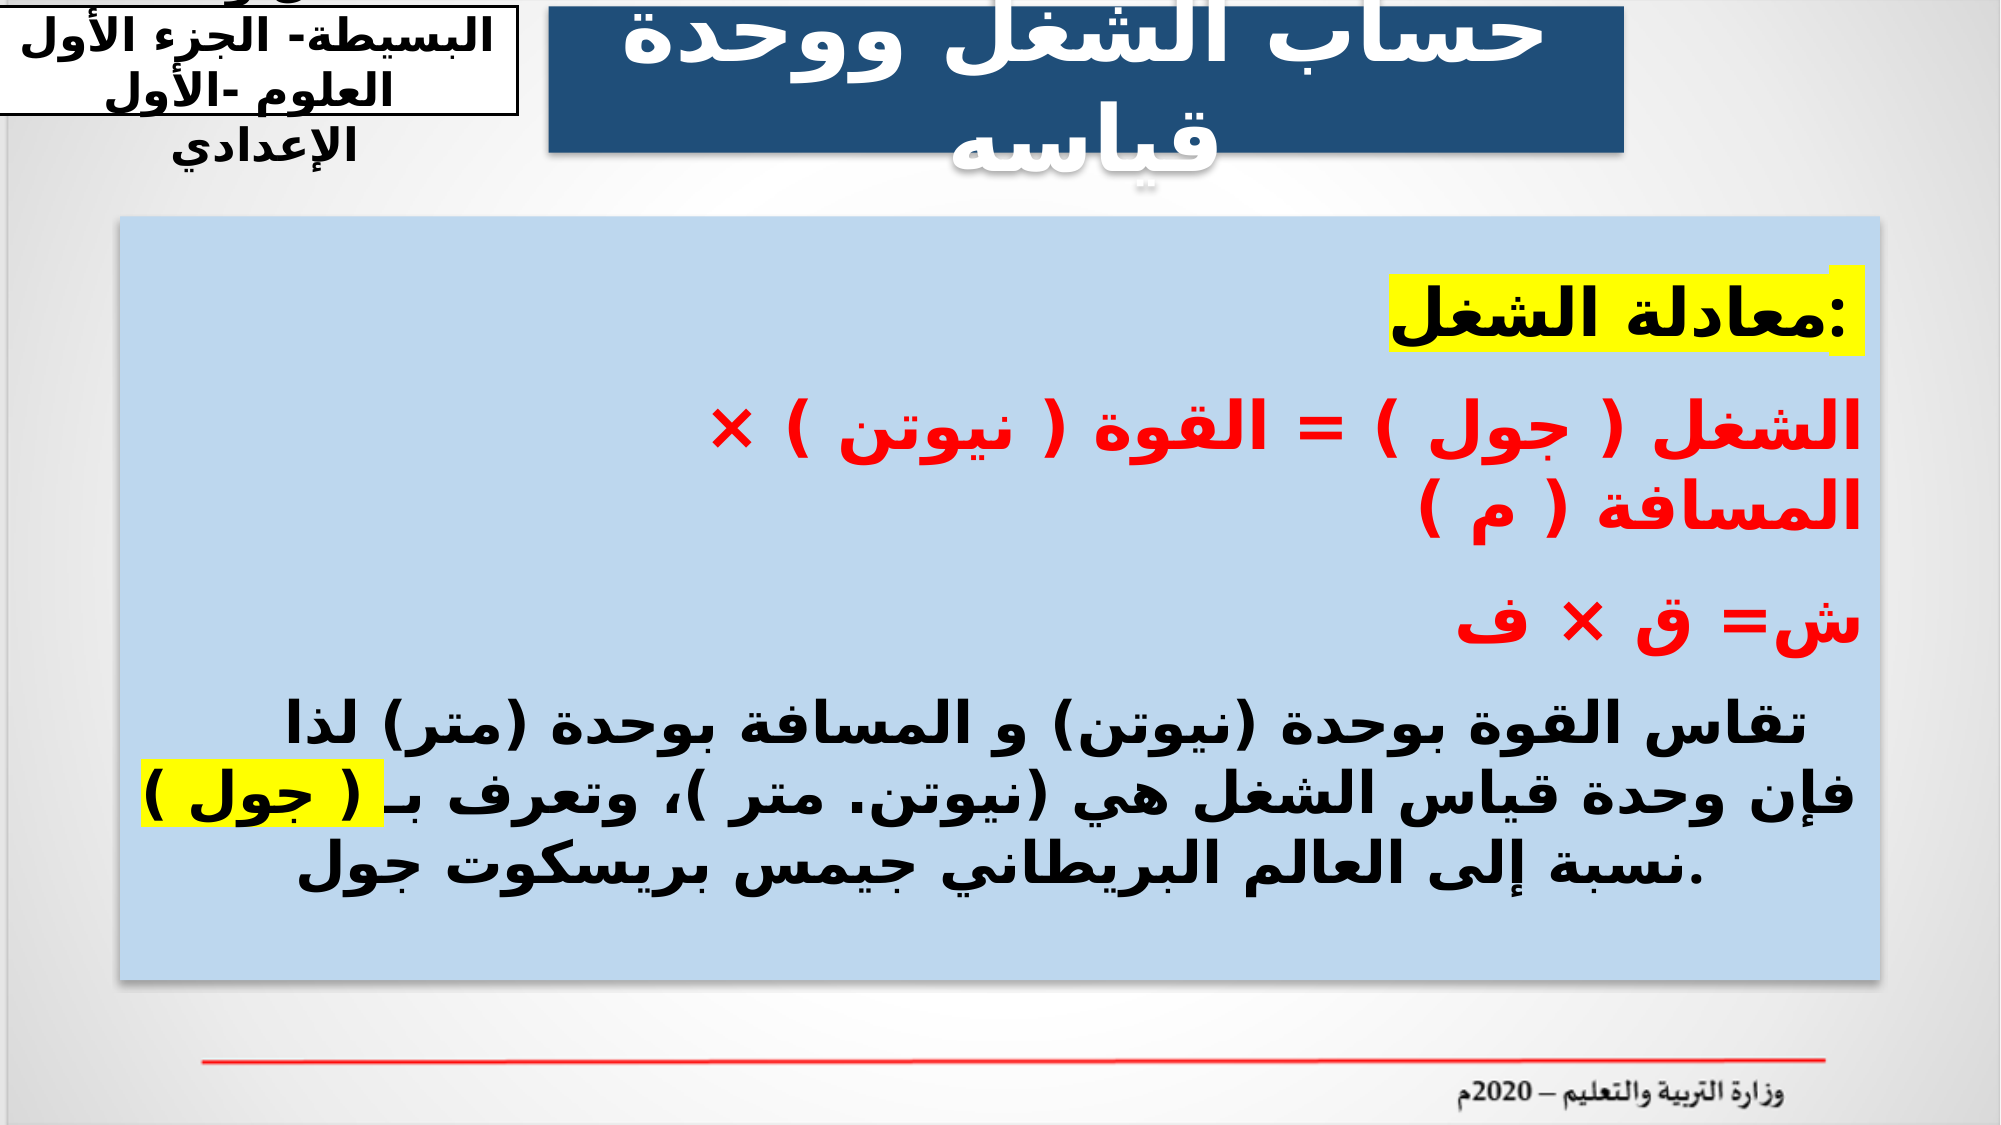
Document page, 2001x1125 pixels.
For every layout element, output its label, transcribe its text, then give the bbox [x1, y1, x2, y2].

text_box الشغل والآلات البسيطة- الجزء الأول العلوم -الأول الإعدادي [0, 5, 519, 116]
picture [0, 0, 2001, 1125]
text_box معادلة الشغل: الشغل ( جول ) = القوة ( نيوتن ) × المسافة ( م ) ش= ق × ف تقاس القوة بوحدة (نيوتن) و المسافة بوحدة (متر) لذا فإن وحدة قياس الشغل هي (نيوتن. متر )، وتعرف بـ ( جول ) نسبة إلى العالم البريطاني جيمس بريسكوت جول. [120, 216, 1880, 981]
text_box حساب الشغل ووحدة قياسه [548, 5, 1625, 154]
